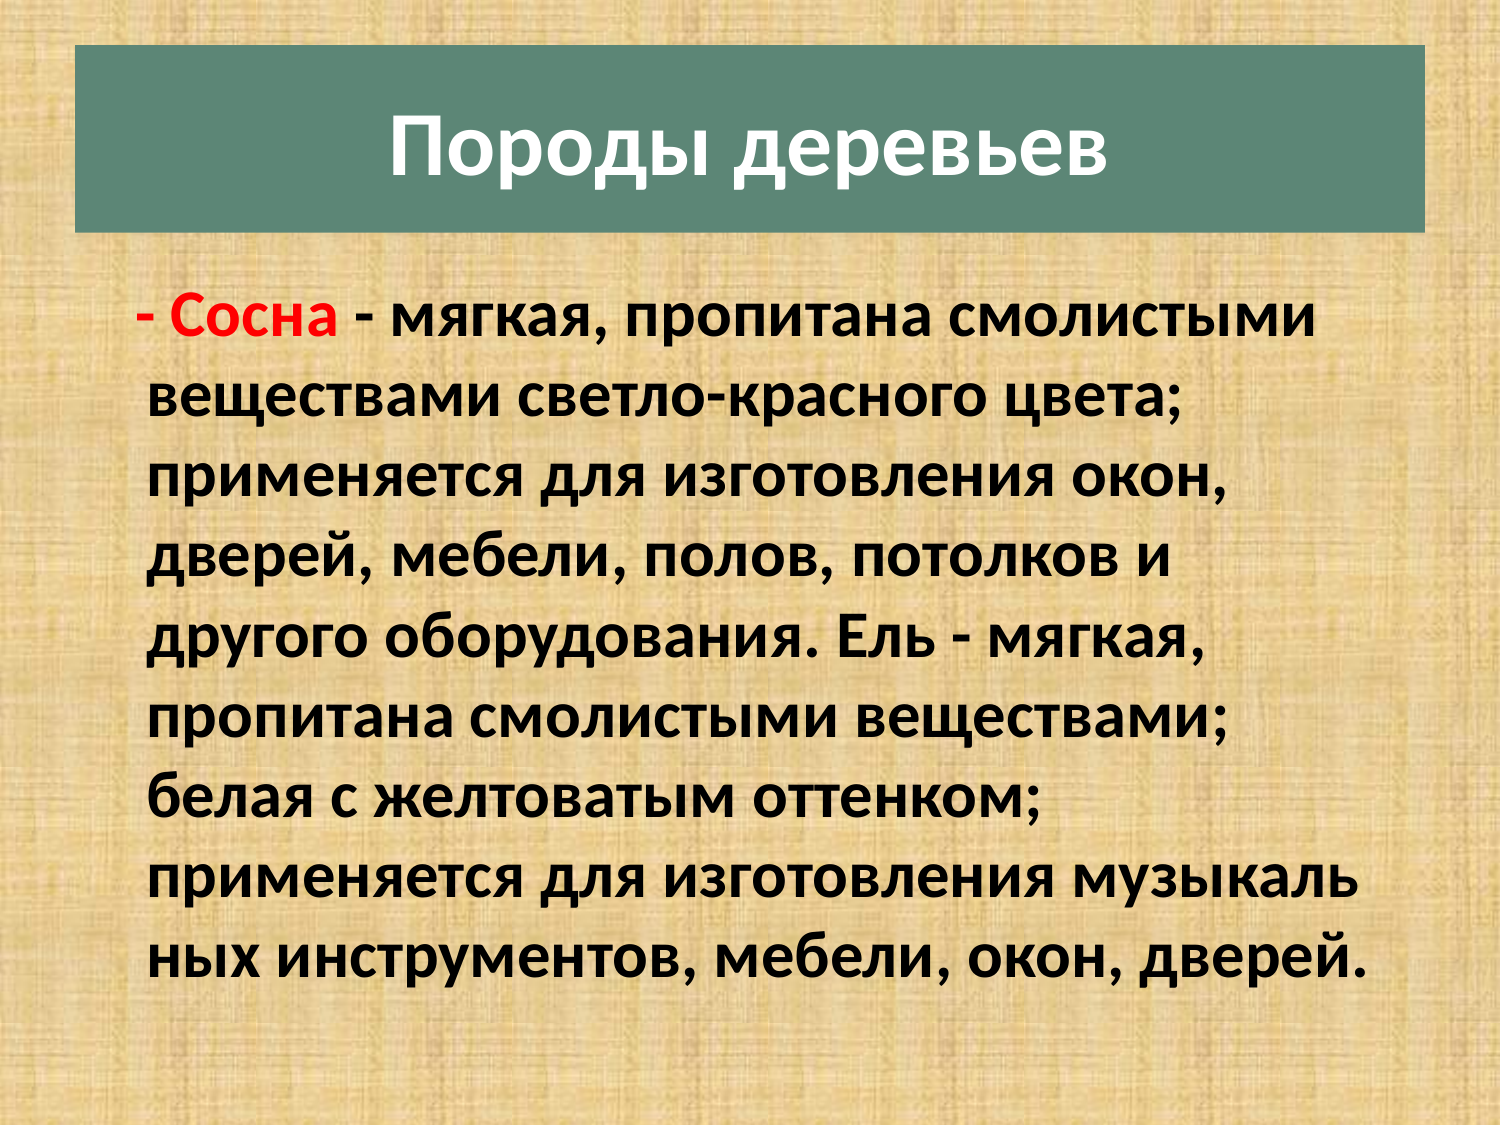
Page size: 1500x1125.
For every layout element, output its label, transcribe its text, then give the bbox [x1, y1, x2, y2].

picture [0, 0, 1500, 1125]
list - Сосна - мягкая, пропитана смолистыми веществами светло-красного цвета; применяется для изготовления окон, дверей, мебели, полов, потолков и другого оборудования. Ель - мягкая, пропитана смолистыми веществами; белая с желтоватым оттенком; применяется для изготовления музыкаль­ных инструментов, мебели, окон, дверей. [75, 262, 1425, 1005]
title Породы деревьев [75, 45, 1425, 233]
